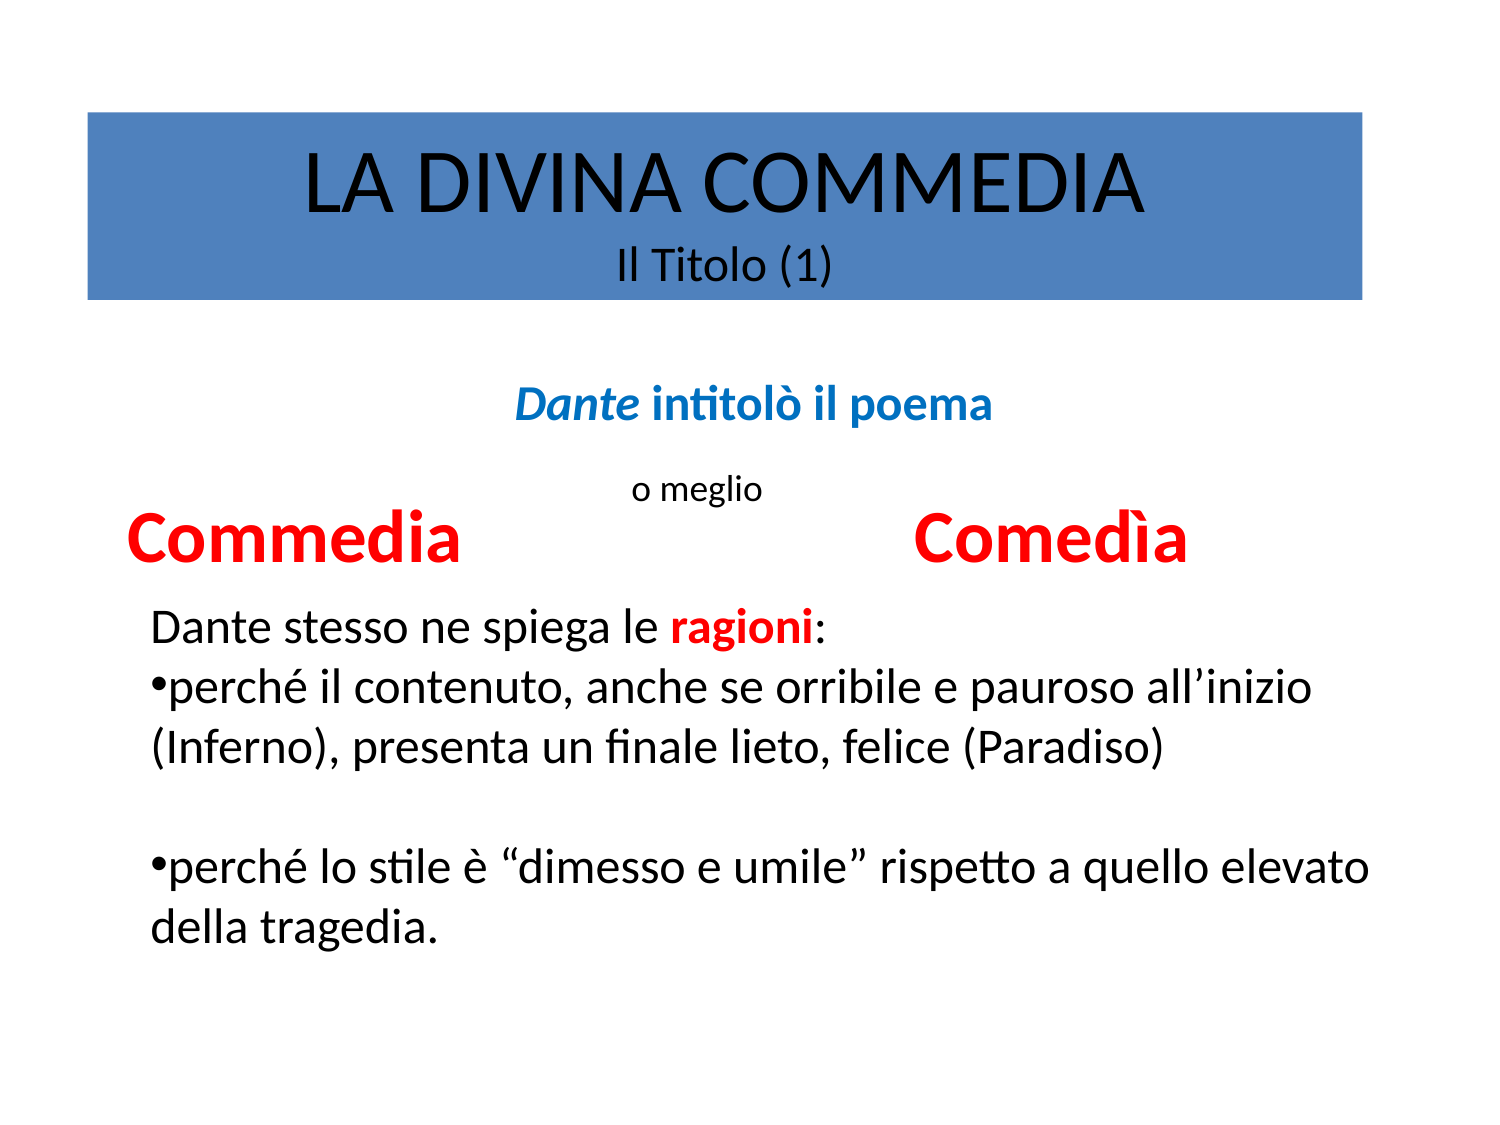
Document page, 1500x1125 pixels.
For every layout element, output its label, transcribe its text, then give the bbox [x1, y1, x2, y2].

text_box Commedia [112, 479, 538, 585]
title LA DIVINA COMMEDIA Il Titolo (1) [87, 112, 1363, 300]
text_box o meglio [608, 456, 892, 516]
text_box Dante stesso ne spiega le ragioni: perché il contenuto, anche se orribile e pauroso all’inizio (Inferno), presenta un finale lieto, felice (Paradiso) perché lo stile è “dimesso e umile” rispetto a quello elevato della tragedia. [135, 586, 1388, 1125]
text_box Comedìa [899, 479, 1288, 585]
subtitle Dante intitolò il poema [99, 362, 1350, 438]
